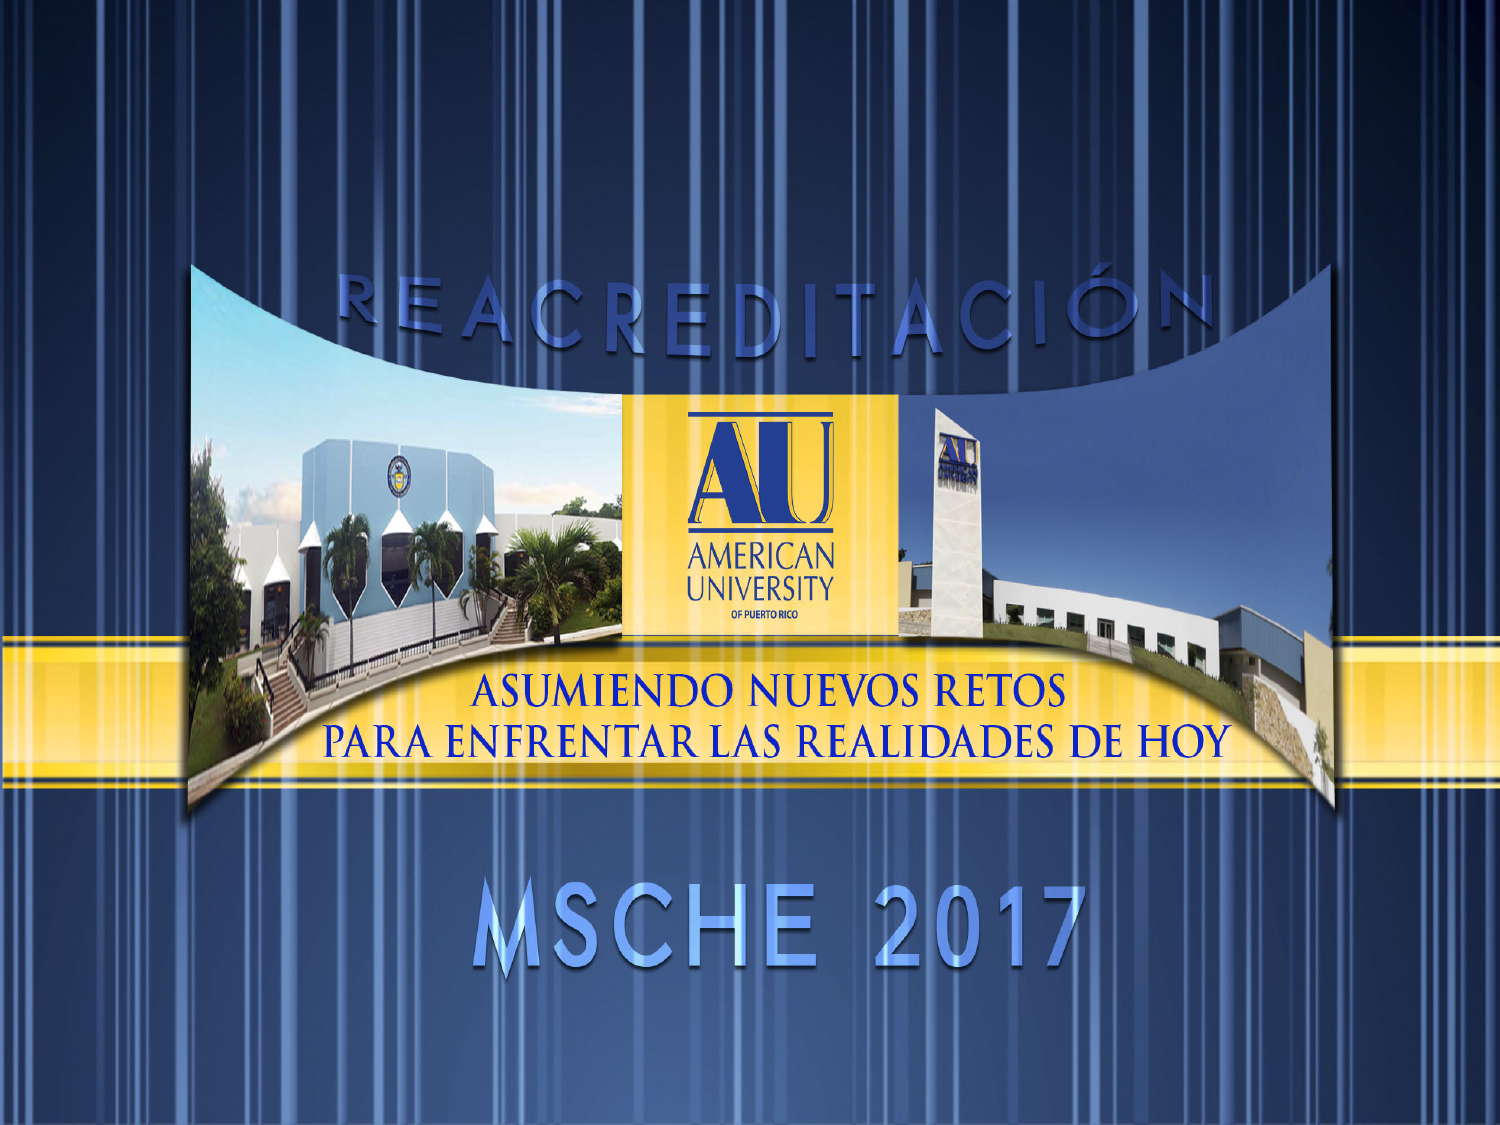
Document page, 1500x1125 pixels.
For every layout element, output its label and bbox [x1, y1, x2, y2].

list [0, 0, 1500, 1125]
